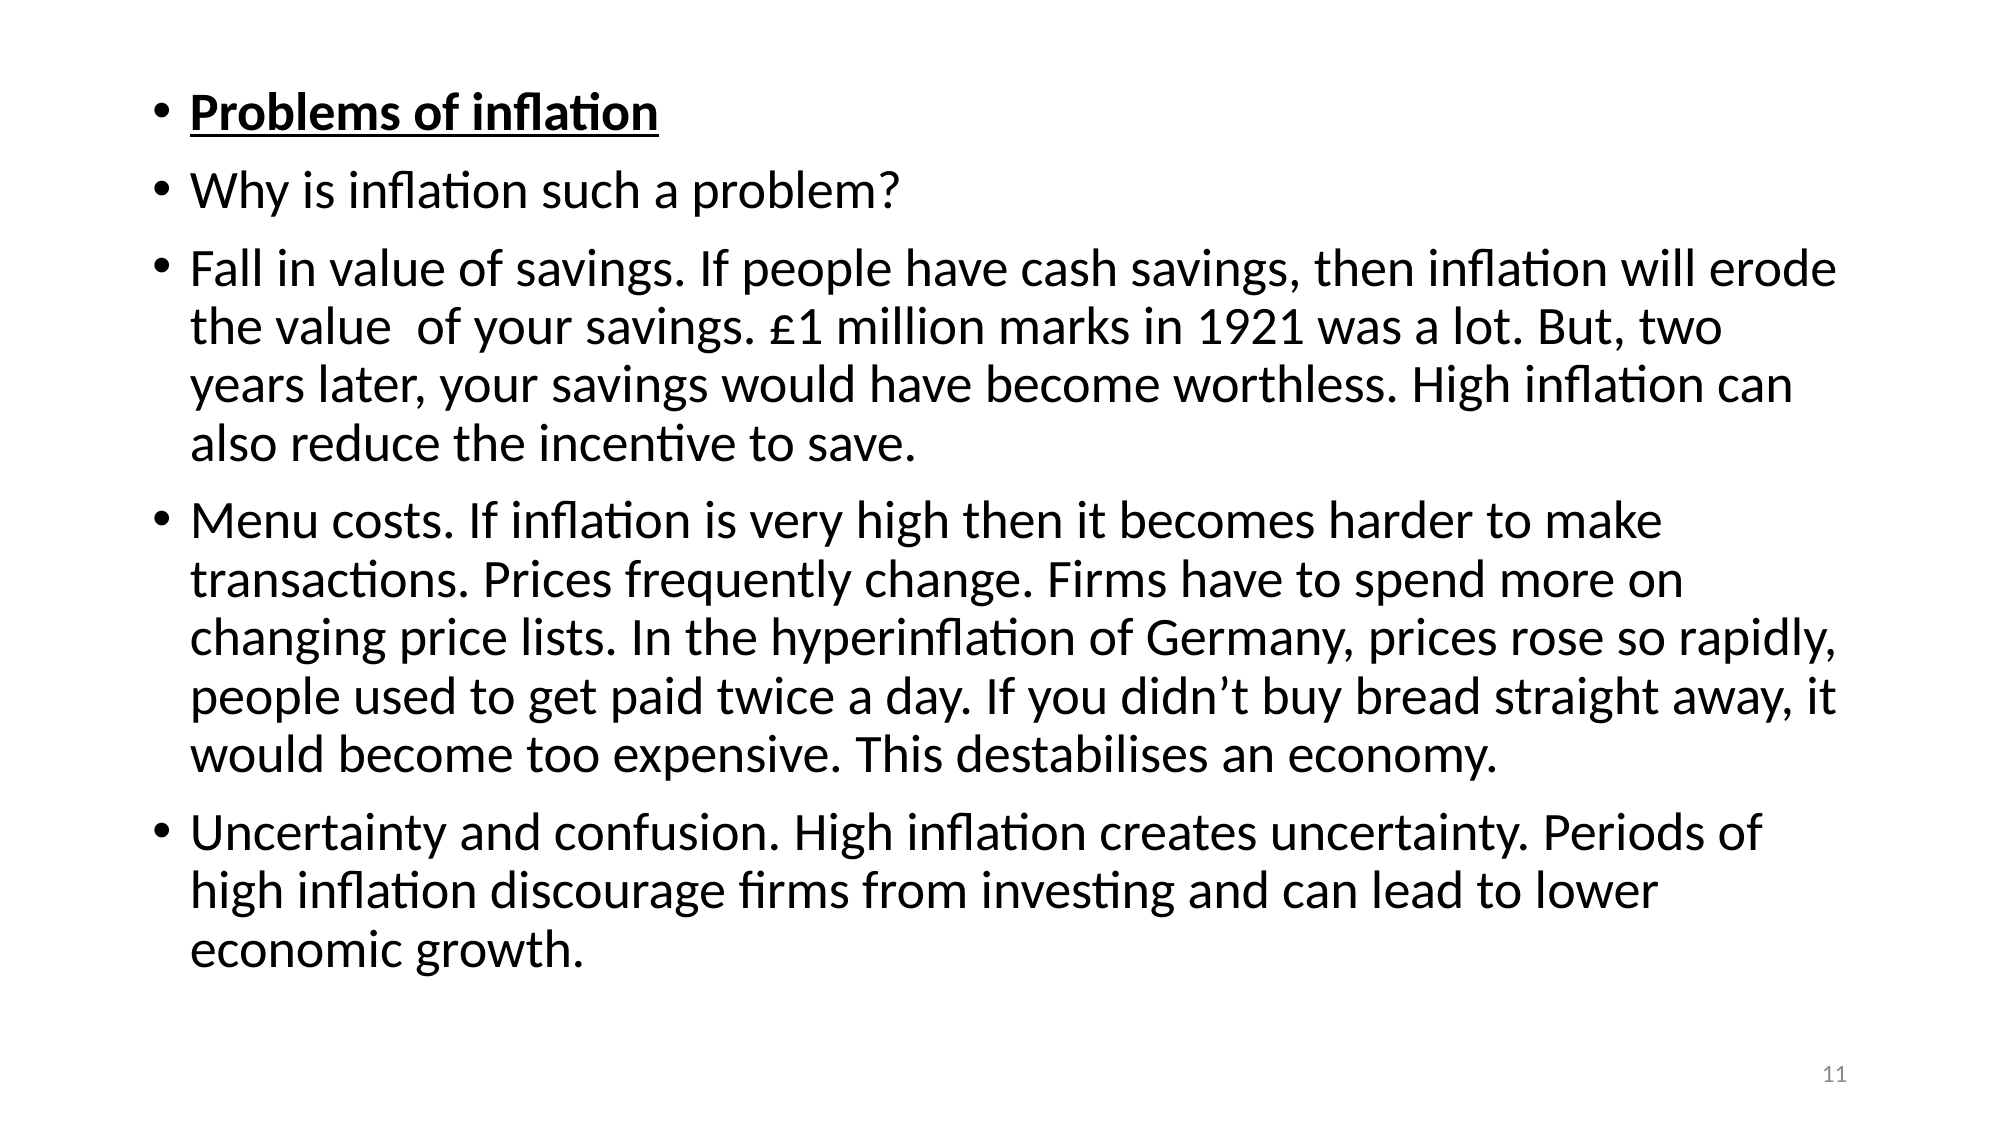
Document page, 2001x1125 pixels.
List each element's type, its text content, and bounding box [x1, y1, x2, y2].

list Problems of inflation Why is inflation such a problem? Fall in value of savings. If people have cash savings, then inflation will erode the value of your savings. £1 million marks in 1921 was a lot. But, two years later, your savings would have become worthless. High inflation can also reduce the incentive to save. Menu costs. If inflation is very high then it becomes harder to make transactions. Prices frequently change. Firms have to spend more on changing price lists. In the hyperinflation of Germany, prices rose so rapidly, people used to get paid twice a day. If you didn’t buy bread straight away, it would become too expensive. This destabilises an economy. Uncertainty and confusion. High inflation creates uncertainty. Periods of high inflation discourage firms from investing and can lead to lower economic growth. [137, 76, 1863, 1014]
slide_number 11 [1412, 1042, 1863, 1103]
